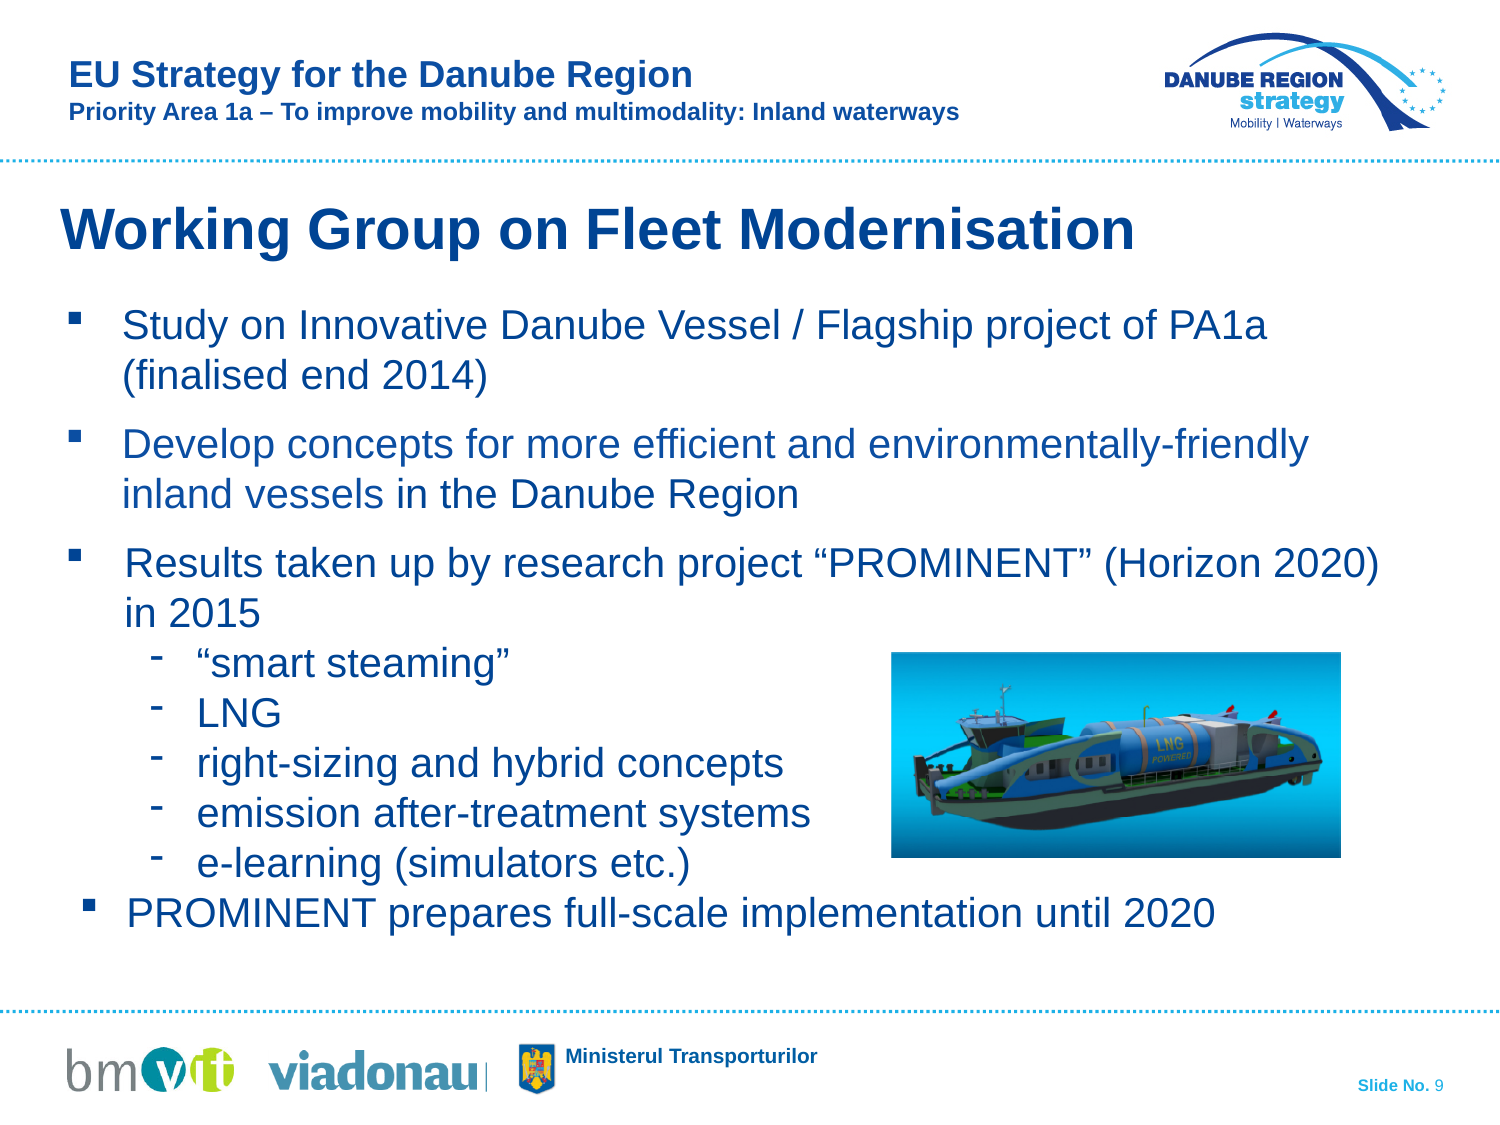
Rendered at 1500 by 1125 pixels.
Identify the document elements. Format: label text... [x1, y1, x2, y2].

text_box Study on Innovative Danube Vessel / Flagship project of PA1a (finalised end 2014) Develop concepts for more efficient and environmentally-friendly inland vessels in the Danube Region Results taken up by research project “PROMINENT” (Horizon 2020) in 2015 “smart steaming” LNG right-sizing and hybrid concepts emission after-treatment systems e-learning (simulators etc.) PROMINENT prepares full-scale implementation until 2020 [50, 290, 1429, 997]
picture [1151, 19, 1459, 145]
picture [891, 650, 1344, 858]
picture [516, 1041, 557, 1096]
slide_number Slide No. 9 [1069, 1067, 1459, 1118]
picture [268, 1050, 477, 1090]
picture [914, 706, 1321, 829]
text_box Working Group on Fleet Modernisation [45, 184, 1463, 291]
picture [67, 1047, 234, 1092]
